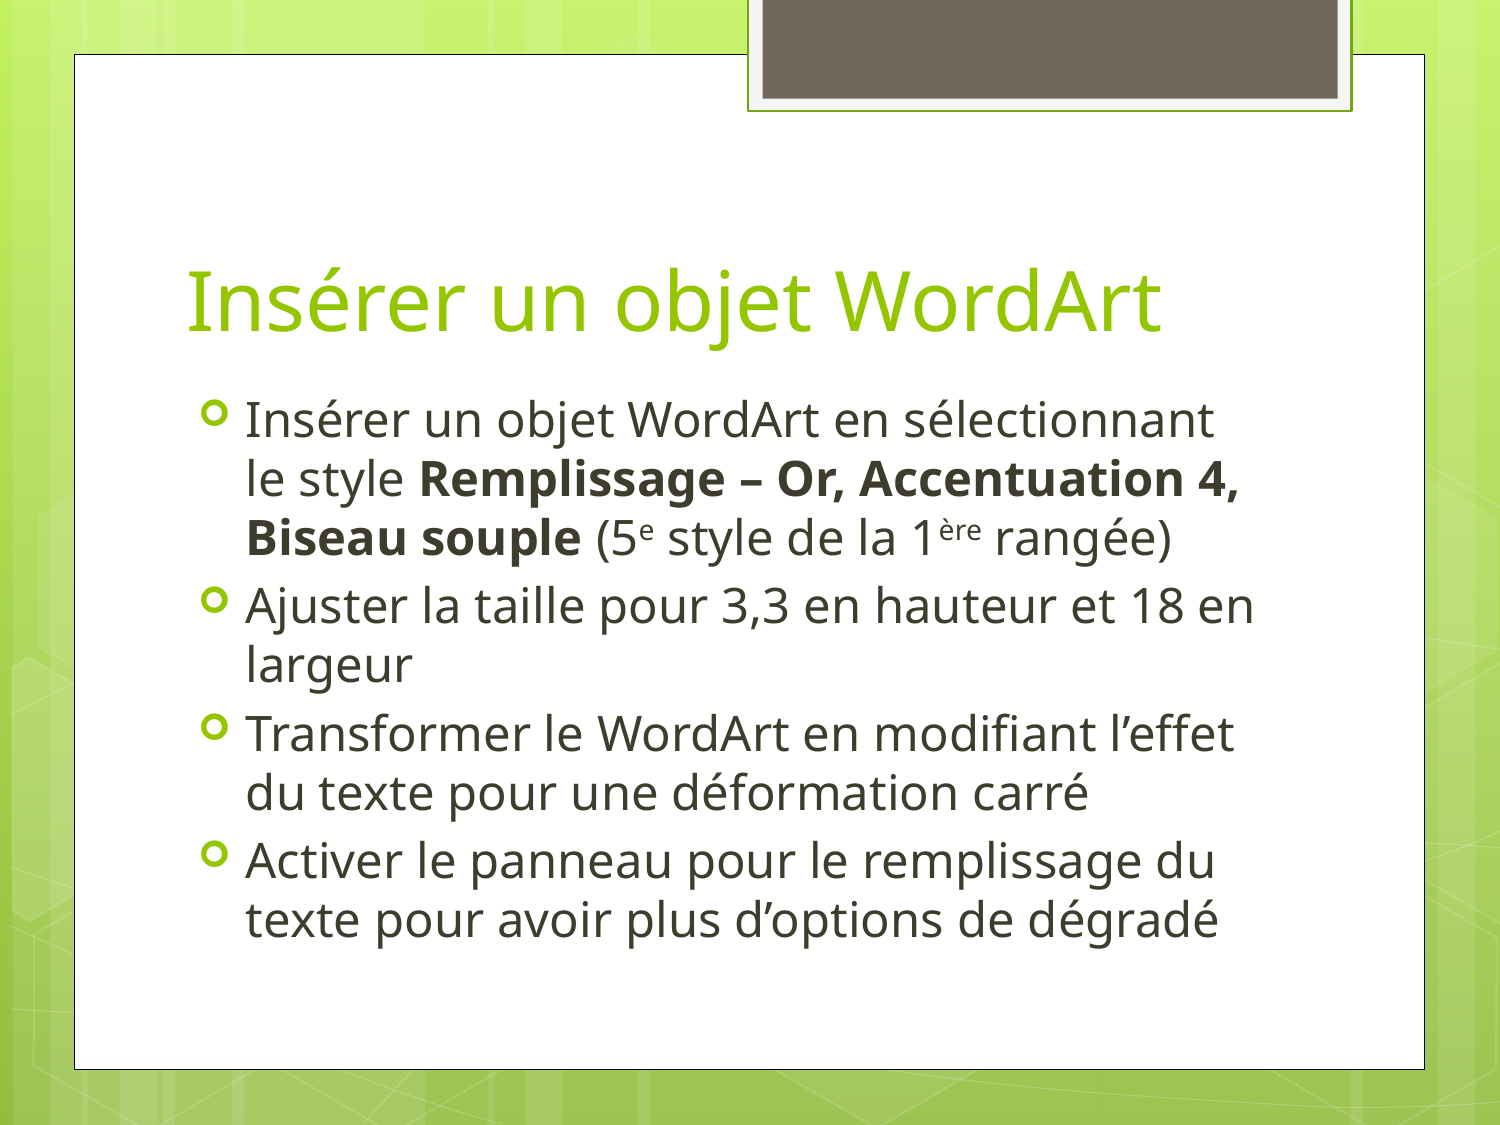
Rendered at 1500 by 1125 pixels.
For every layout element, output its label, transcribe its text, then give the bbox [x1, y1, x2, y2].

title Insérer un objet WordArt [171, 168, 1324, 357]
list Insérer un objet WordArt en sélectionnant le style Remplissage – Or, Accentuation 4, Biseau souple (5e style de la 1ère rangée) Ajuster la taille pour 3,3 en hauteur et 18 en largeur Transformer le WordArt en modifiant l’effet du texte pour une déformation carré Activer le panneau pour le remplissage du texte pour avoir plus d’options de dégradé [171, 381, 1283, 957]
